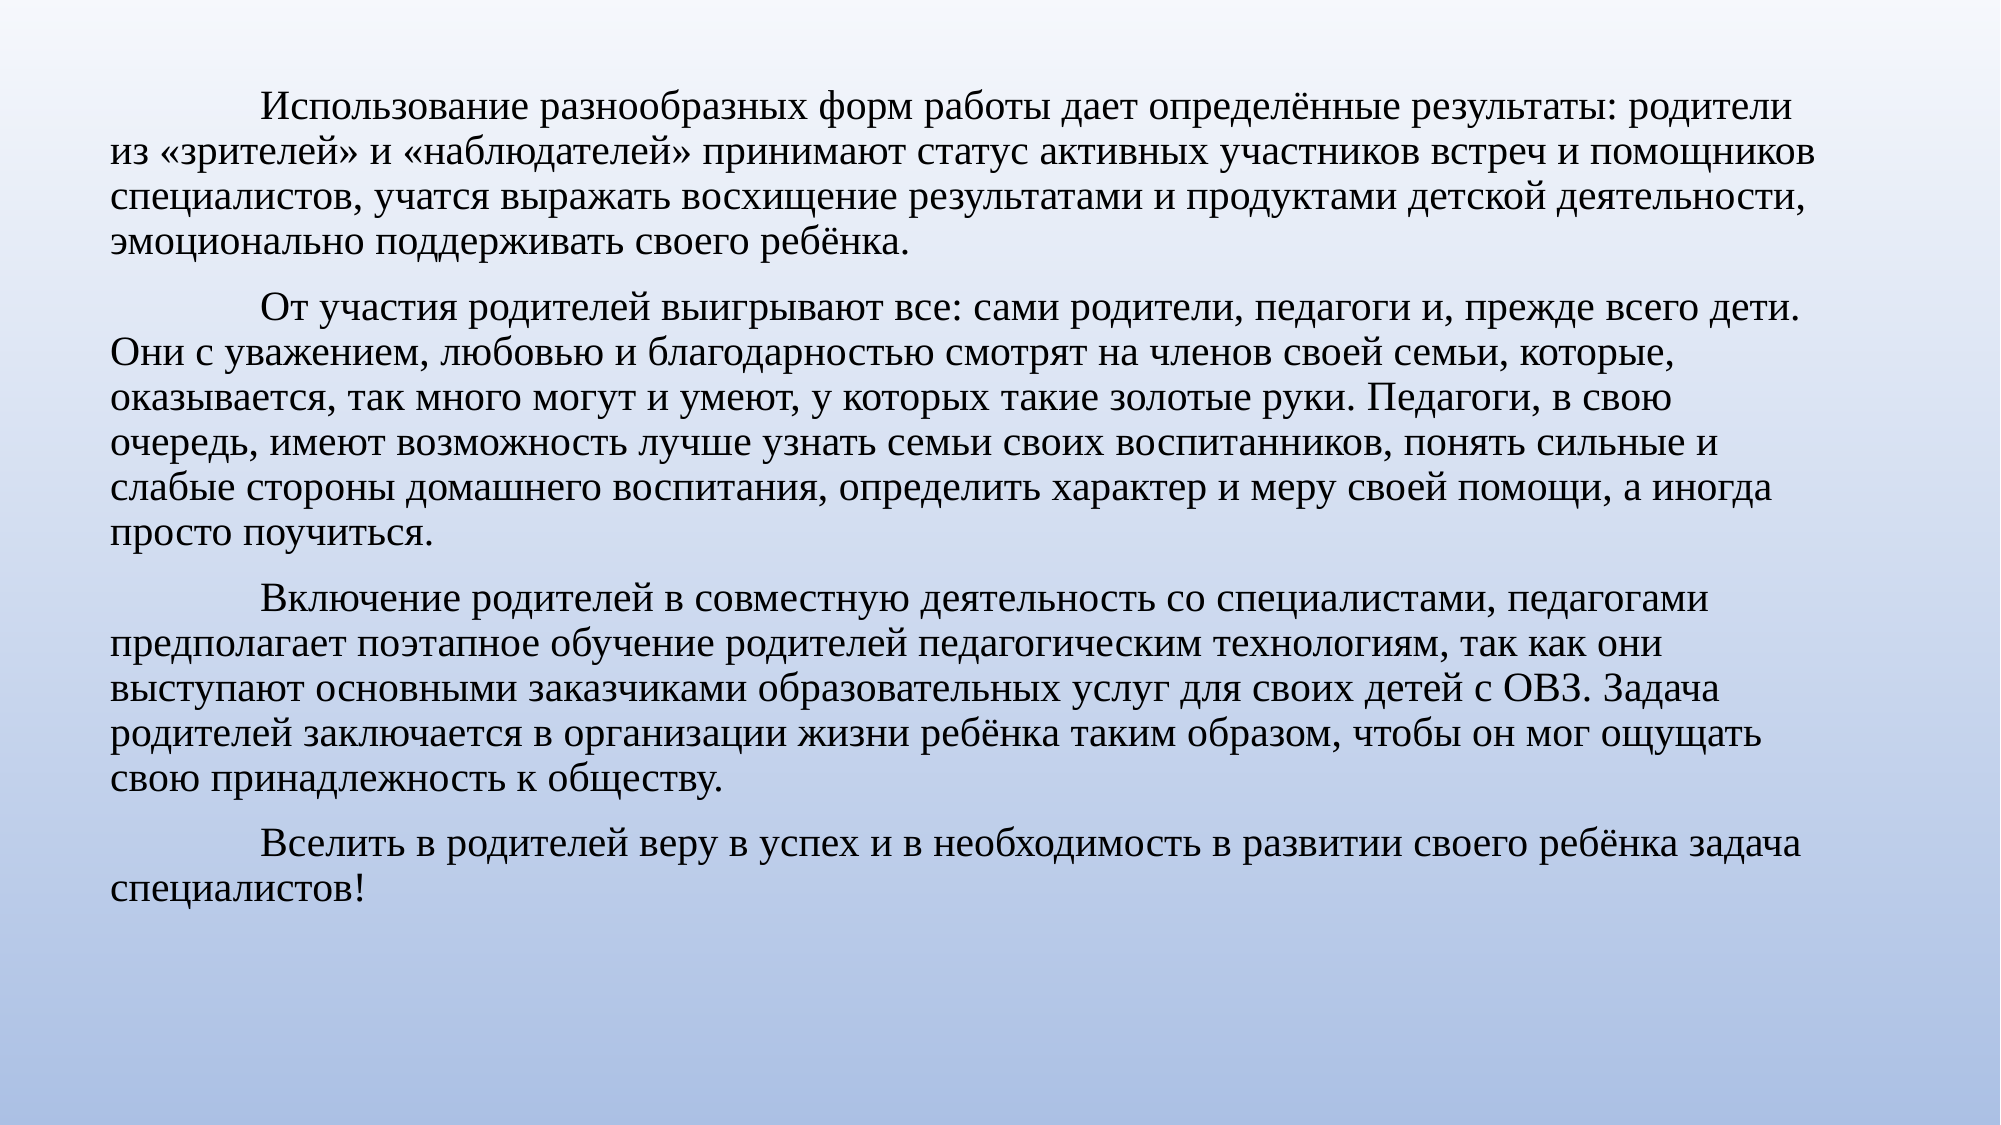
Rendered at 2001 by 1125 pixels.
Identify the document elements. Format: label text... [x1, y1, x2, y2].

list Использование разнообразных форм работы дает определённые результаты: родители из «зрителей» и «наблюдателей» принимают статус активных участников встреч и помощников специалистов, учатся выражать восхищение результатами и продуктами детской деятельности, эмоционально поддерживать своего ребёнка. От участия родителей выигрывают все: сами родители, педагоги и, прежде всего дети. Они с уважением, любовью и благодарностью смотрят на членов своей семьи, которые, оказывается, так много могут и умеют, у которых такие золотые руки. Педагоги, в свою очередь, имеют возможность лучше узнать семьи своих воспитанников, понять сильные и слабые стороны домашнего воспитания, определить характер и меру своей помощи, а иногда просто поучиться. Включение родителей в совместную деятельность со специалистами, педагогами предполагает поэтапное обучение родителей педагогическим технологиям, так как они выступают основными заказчиками образовательных услуг для своих детей с ОВЗ. Задача родителей заключается в организации жизни ребёнка таким образом, чтобы он мог ощущать свою принадлежность к обществу. Вселить в родителей веру в успех и в необходимость в развитии своего ребёнка задача специалистов! [95, 75, 1839, 1011]
